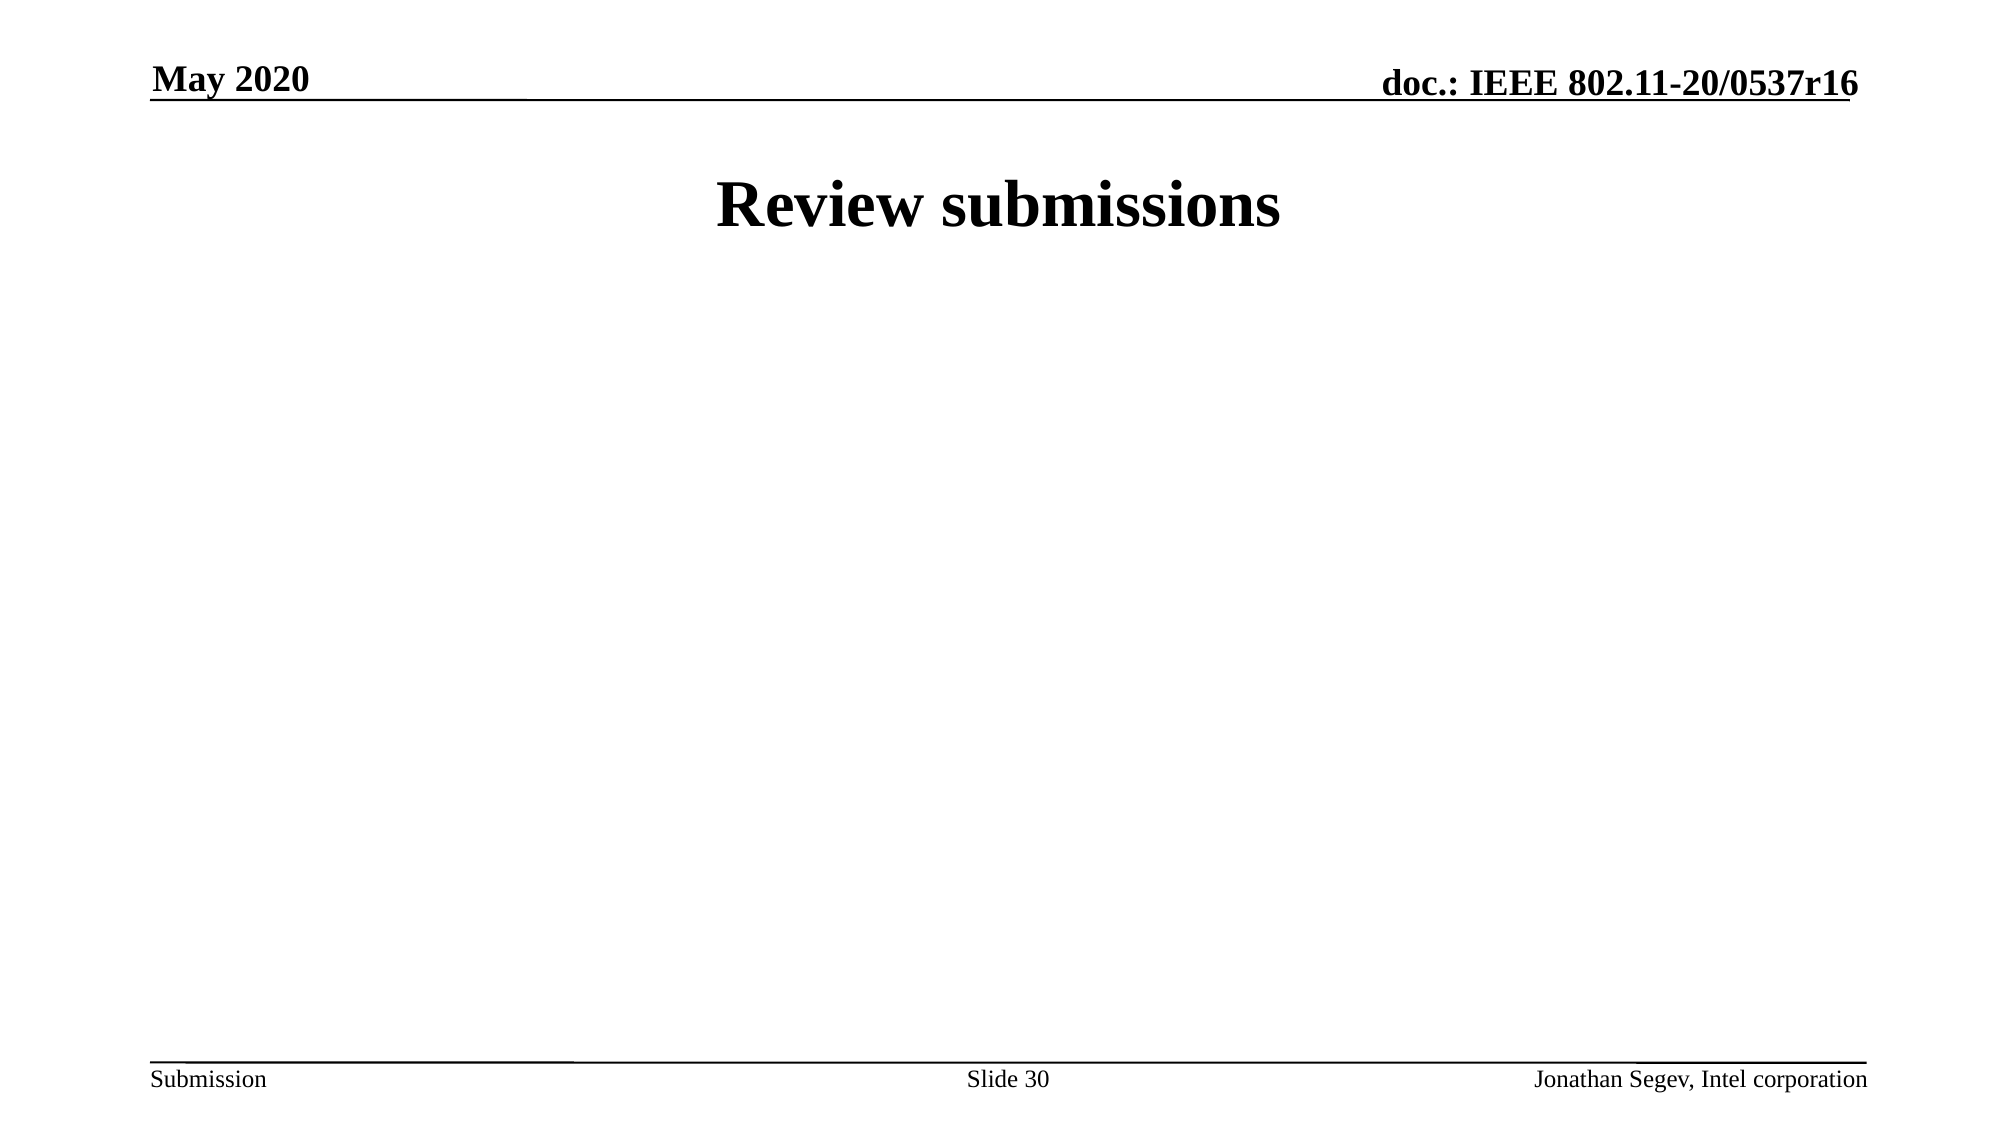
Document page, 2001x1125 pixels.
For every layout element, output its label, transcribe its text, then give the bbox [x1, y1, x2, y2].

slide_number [152, 54, 563, 100]
footer Jonathan Segev, Intel corporation [1171, 1061, 1869, 1093]
slide_number Slide 30 [950, 1061, 1067, 1123]
title Review submissions [149, 112, 1850, 288]
